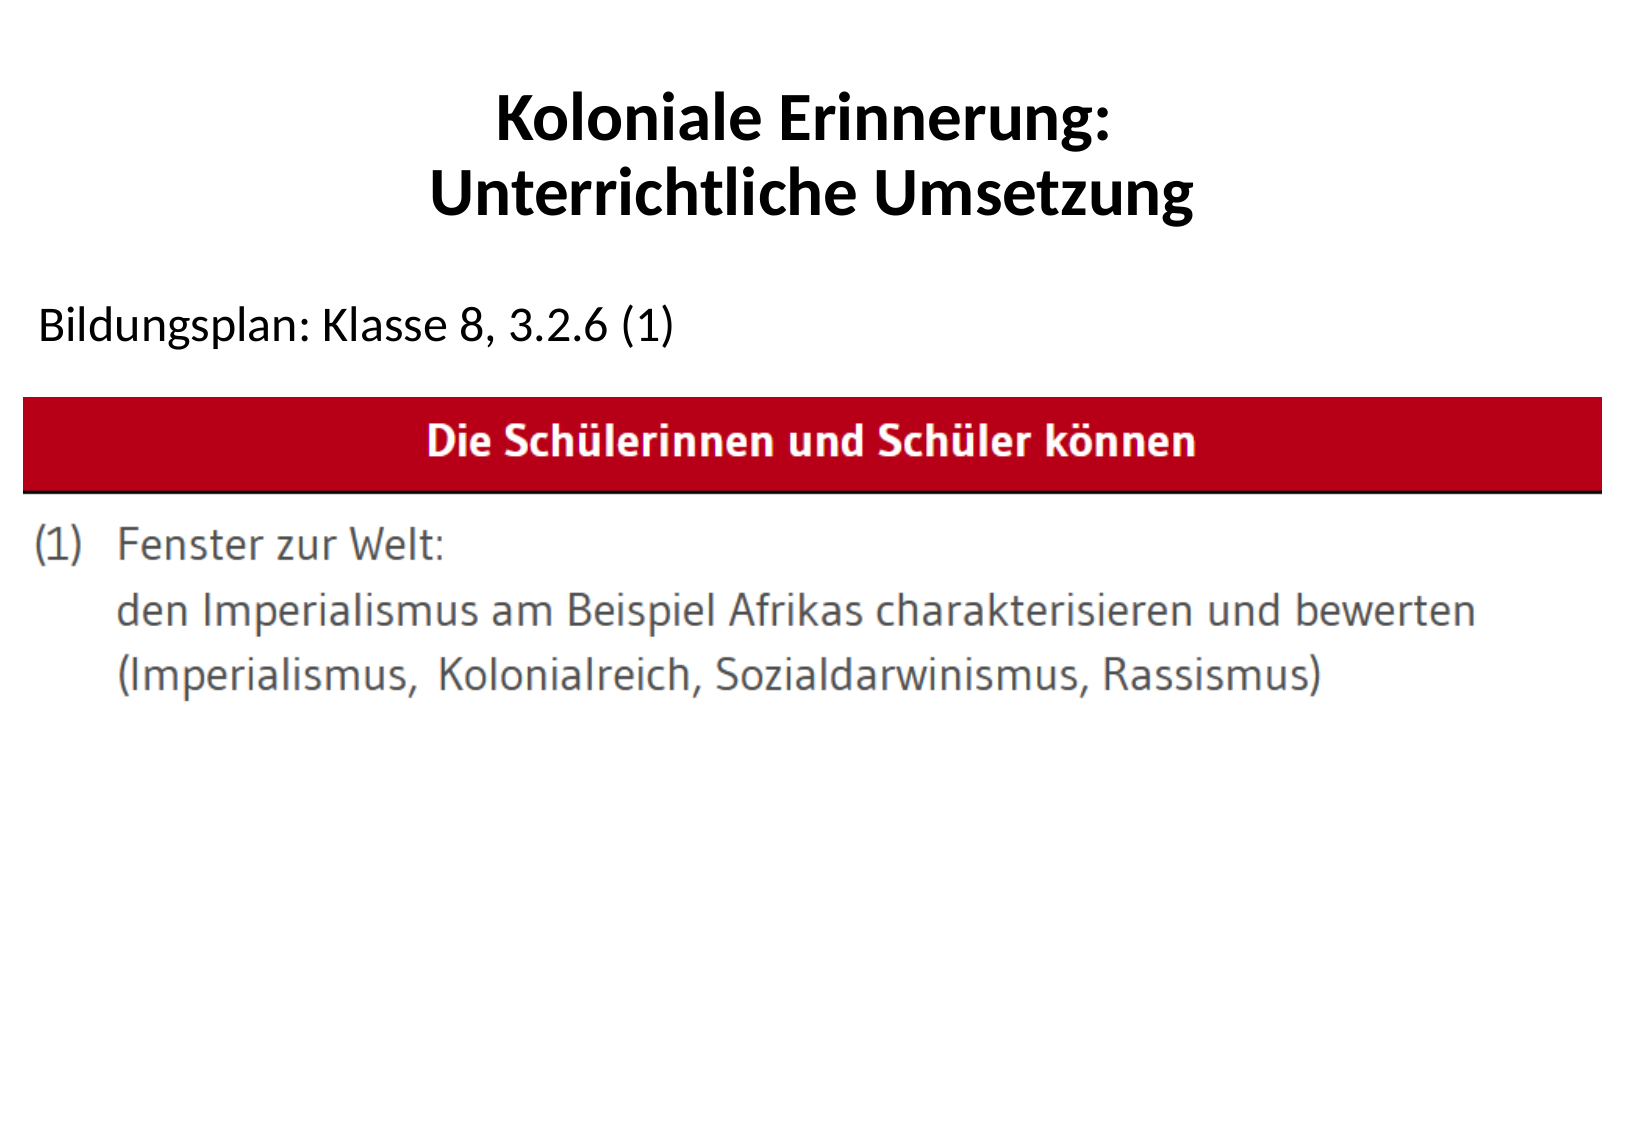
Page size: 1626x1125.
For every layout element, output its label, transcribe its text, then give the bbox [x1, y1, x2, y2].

title Koloniale Erinnerung: Unterrichtliche Umsetzung [0, 72, 1625, 238]
text_box Bildungsplan: Klasse 8, 3.2.6 (1) [23, 290, 1570, 397]
picture [23, 397, 1602, 728]
